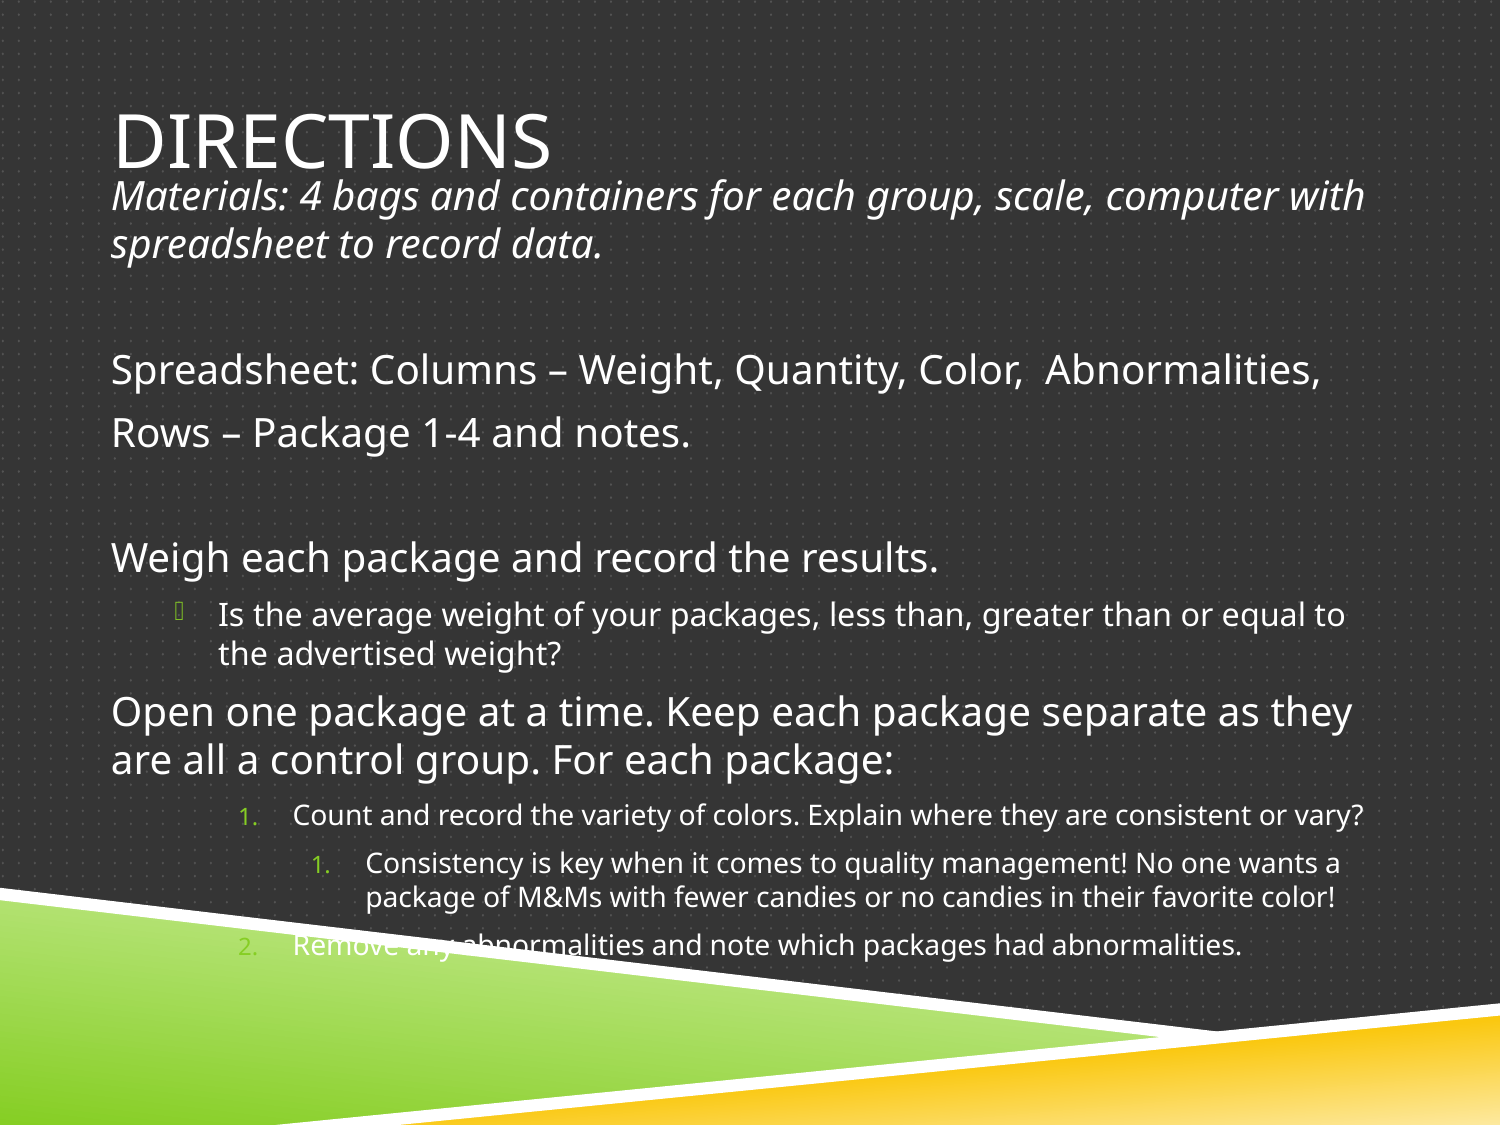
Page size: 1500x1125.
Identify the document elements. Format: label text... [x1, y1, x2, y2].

title directions [112, 45, 1388, 233]
list Materials: 4 bags and containers for each group, scale, computer with spreadsheet to record data. Spreadsheet: Columns – Weight, Quantity, Color, Abnormalities, Rows – Package 1-4 and notes. Weigh each package and record the results. Is the average weight of your packages, less than, greater than or equal to the advertised weight? Open one package at a time. Keep each package separate as they are all a control group. For each package: Count and record the variety of colors. Explain where they are consistent or vary? Consistency is key when it comes to quality management! No one wants a package of M&Ms with fewer candies or no candies in their favorite color! Remove any abnormalities and note which packages had abnormalities. [99, 162, 1375, 988]
